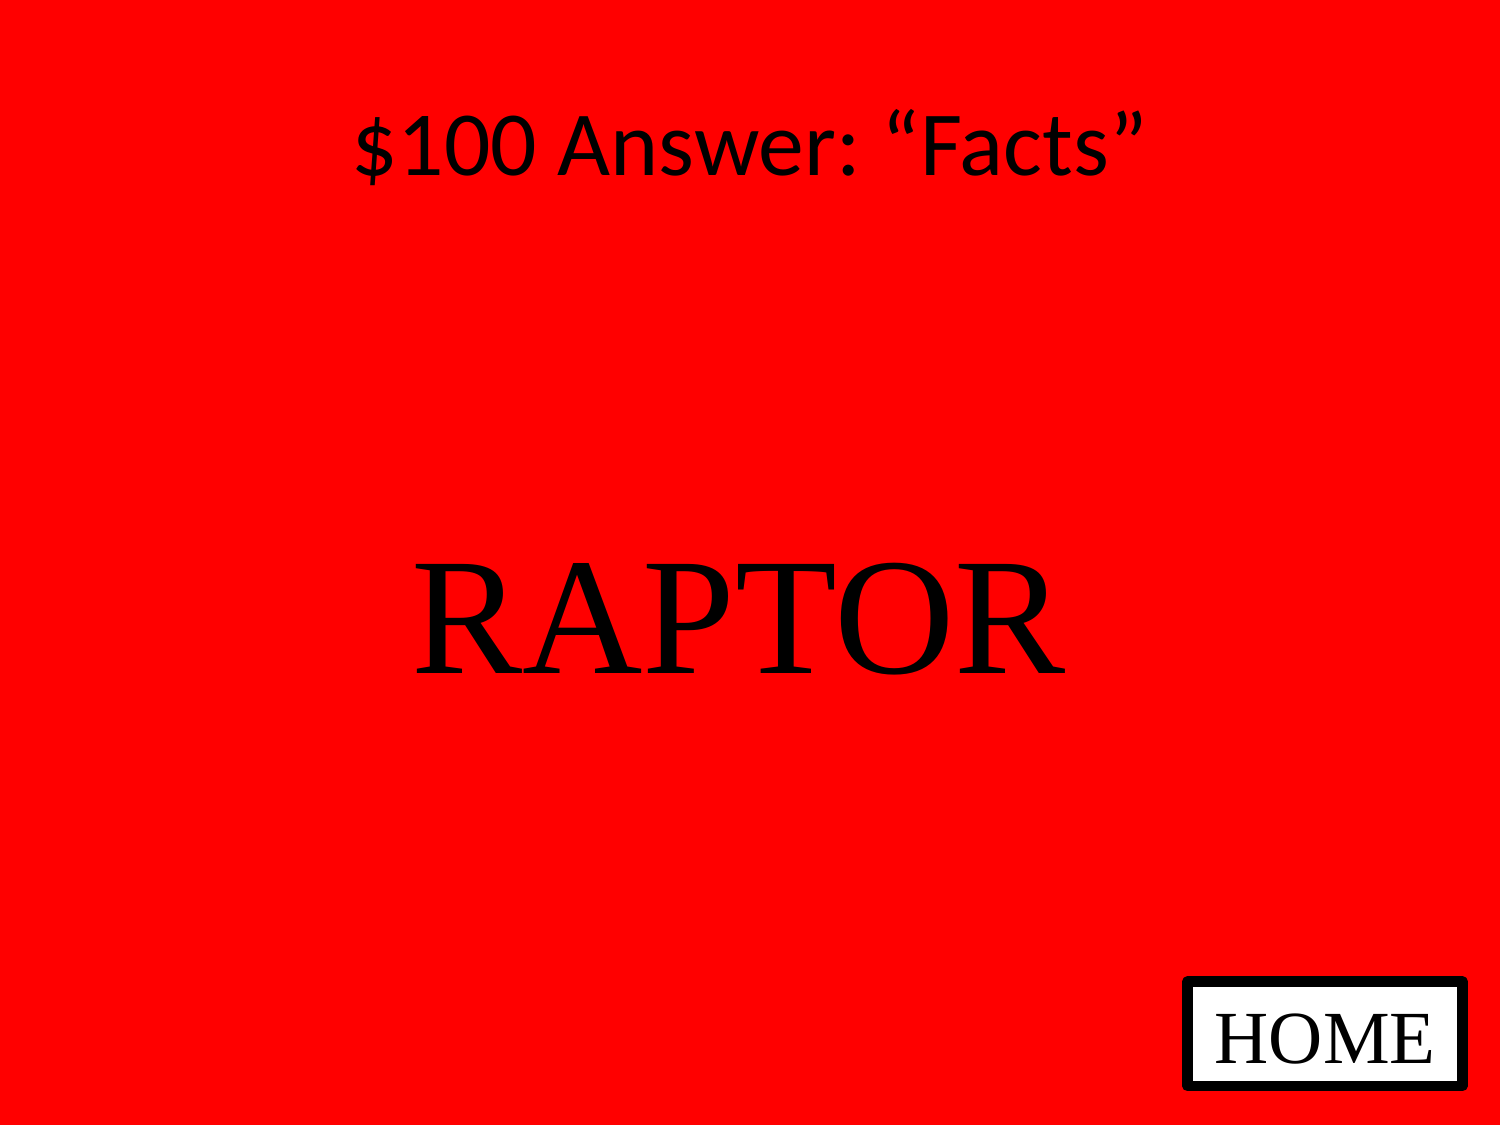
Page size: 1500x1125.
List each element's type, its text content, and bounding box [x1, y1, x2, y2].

title $100 Answer: “Facts” [75, 45, 1425, 233]
text_box RAPTOR [362, 499, 1115, 715]
text_box HOME [1187, 981, 1463, 1087]
